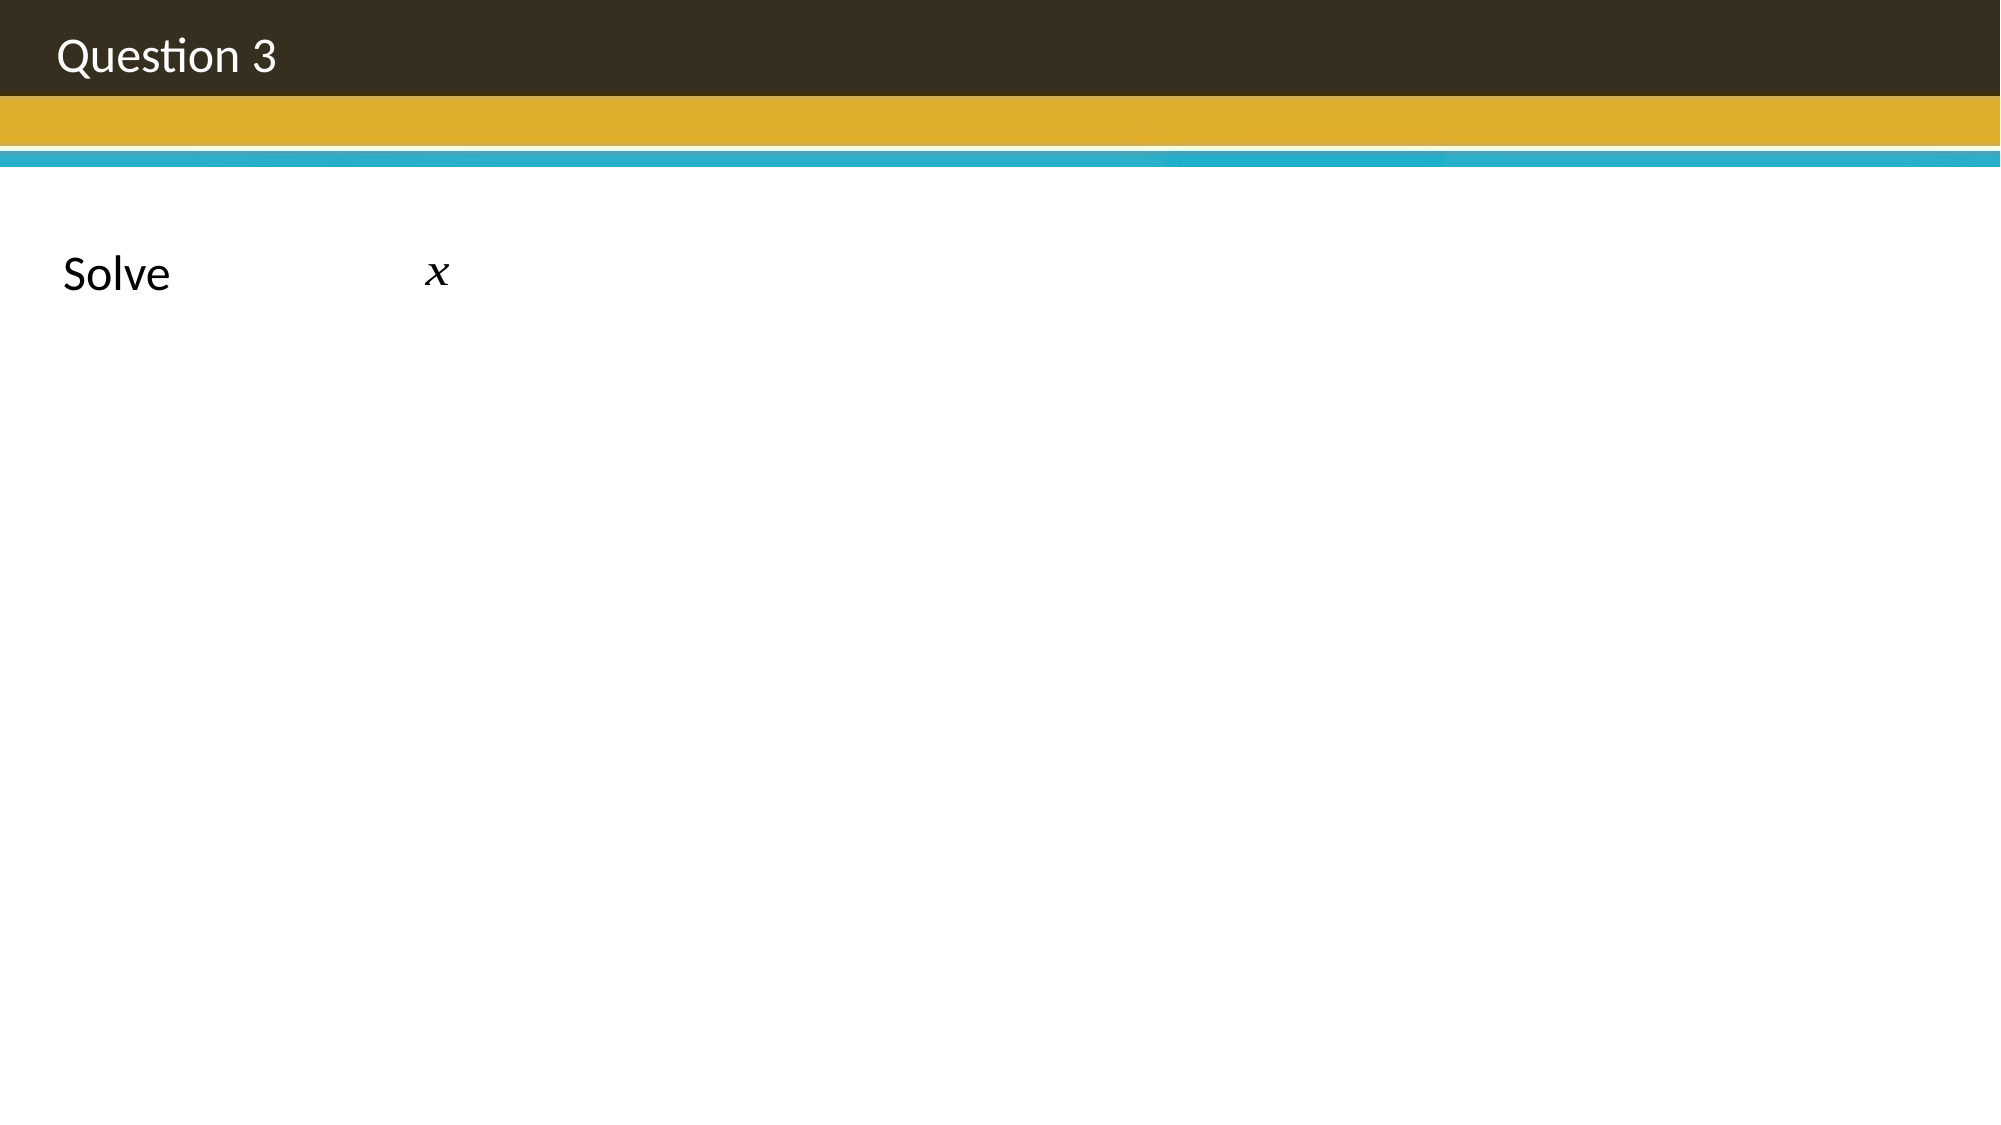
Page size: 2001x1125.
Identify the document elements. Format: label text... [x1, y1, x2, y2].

text_box Question 3 [41, 14, 293, 90]
picture [0, 0, 2000, 167]
picture [414, 254, 461, 297]
